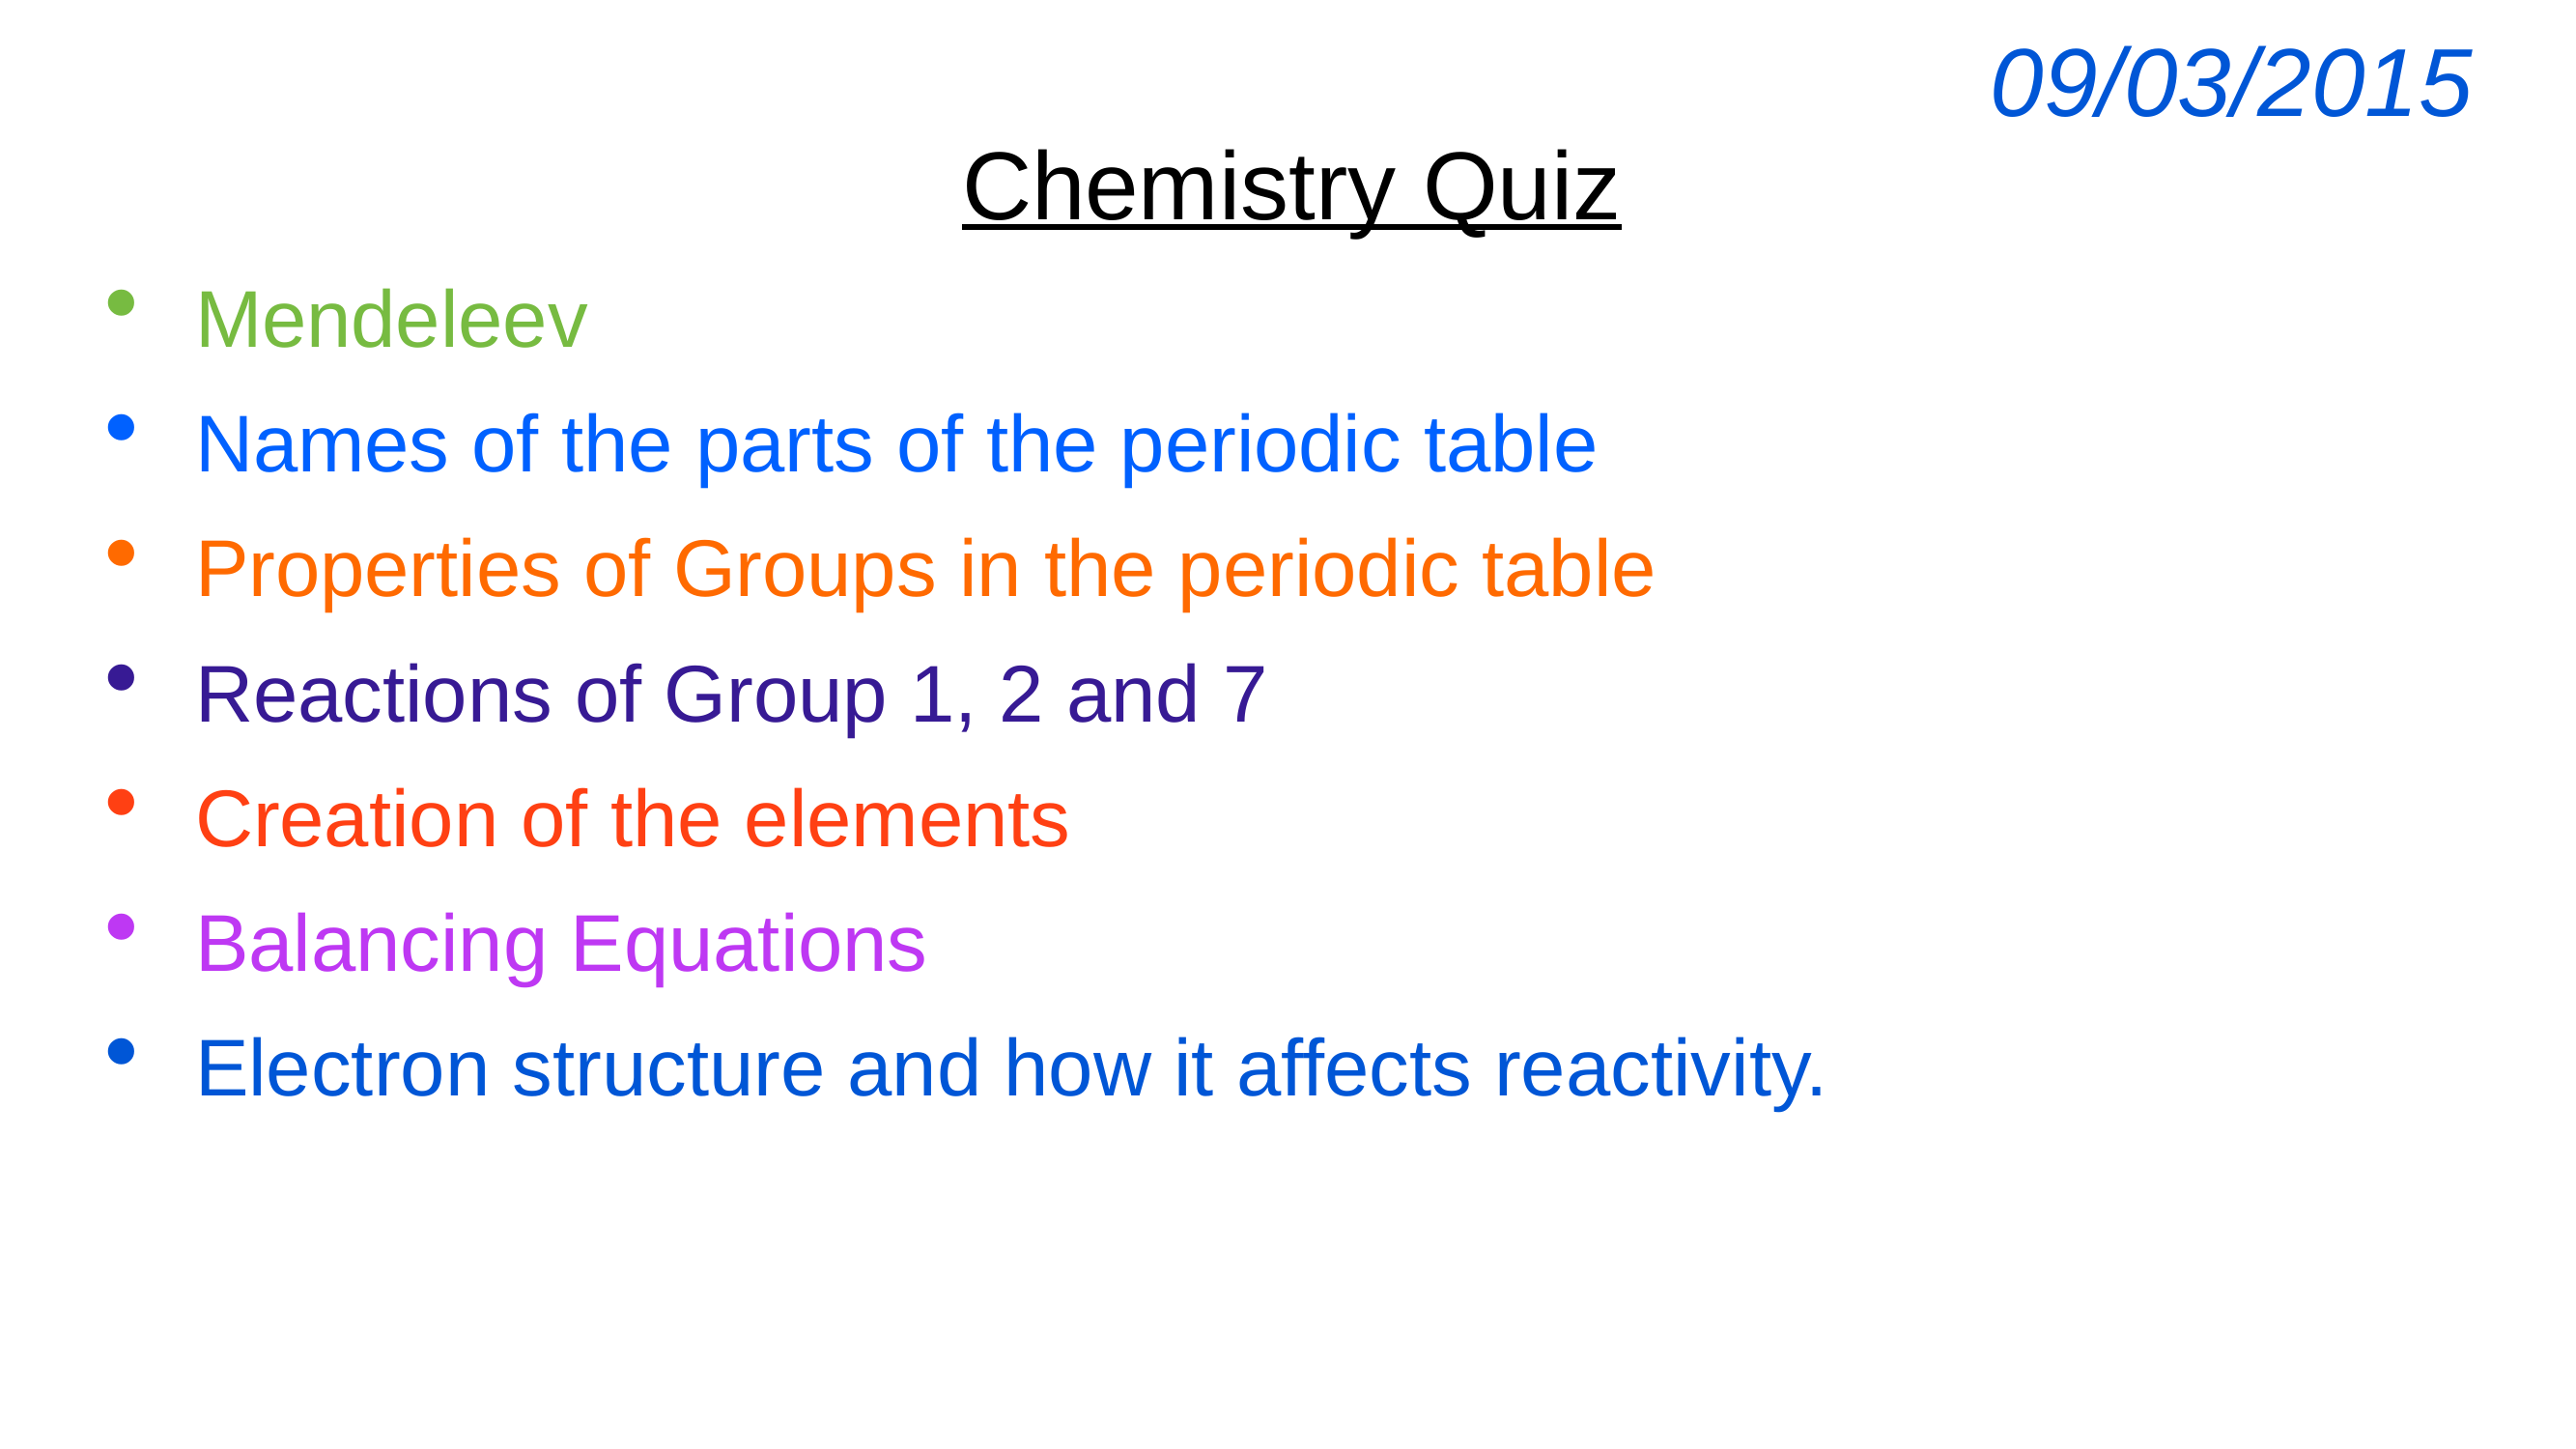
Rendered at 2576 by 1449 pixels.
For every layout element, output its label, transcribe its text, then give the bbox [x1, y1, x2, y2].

list Chemistry Quiz Mendeleev Names of the parts of the periodic table Properties of Groups in the periodic table Reactions of Group 1, 2 and 7 Creation of the elements Balancing Equations Electron structure and how it affects reactivity. [103, 122, 2480, 1409]
table_header 09/03/2015 [1934, 13, 2530, 153]
